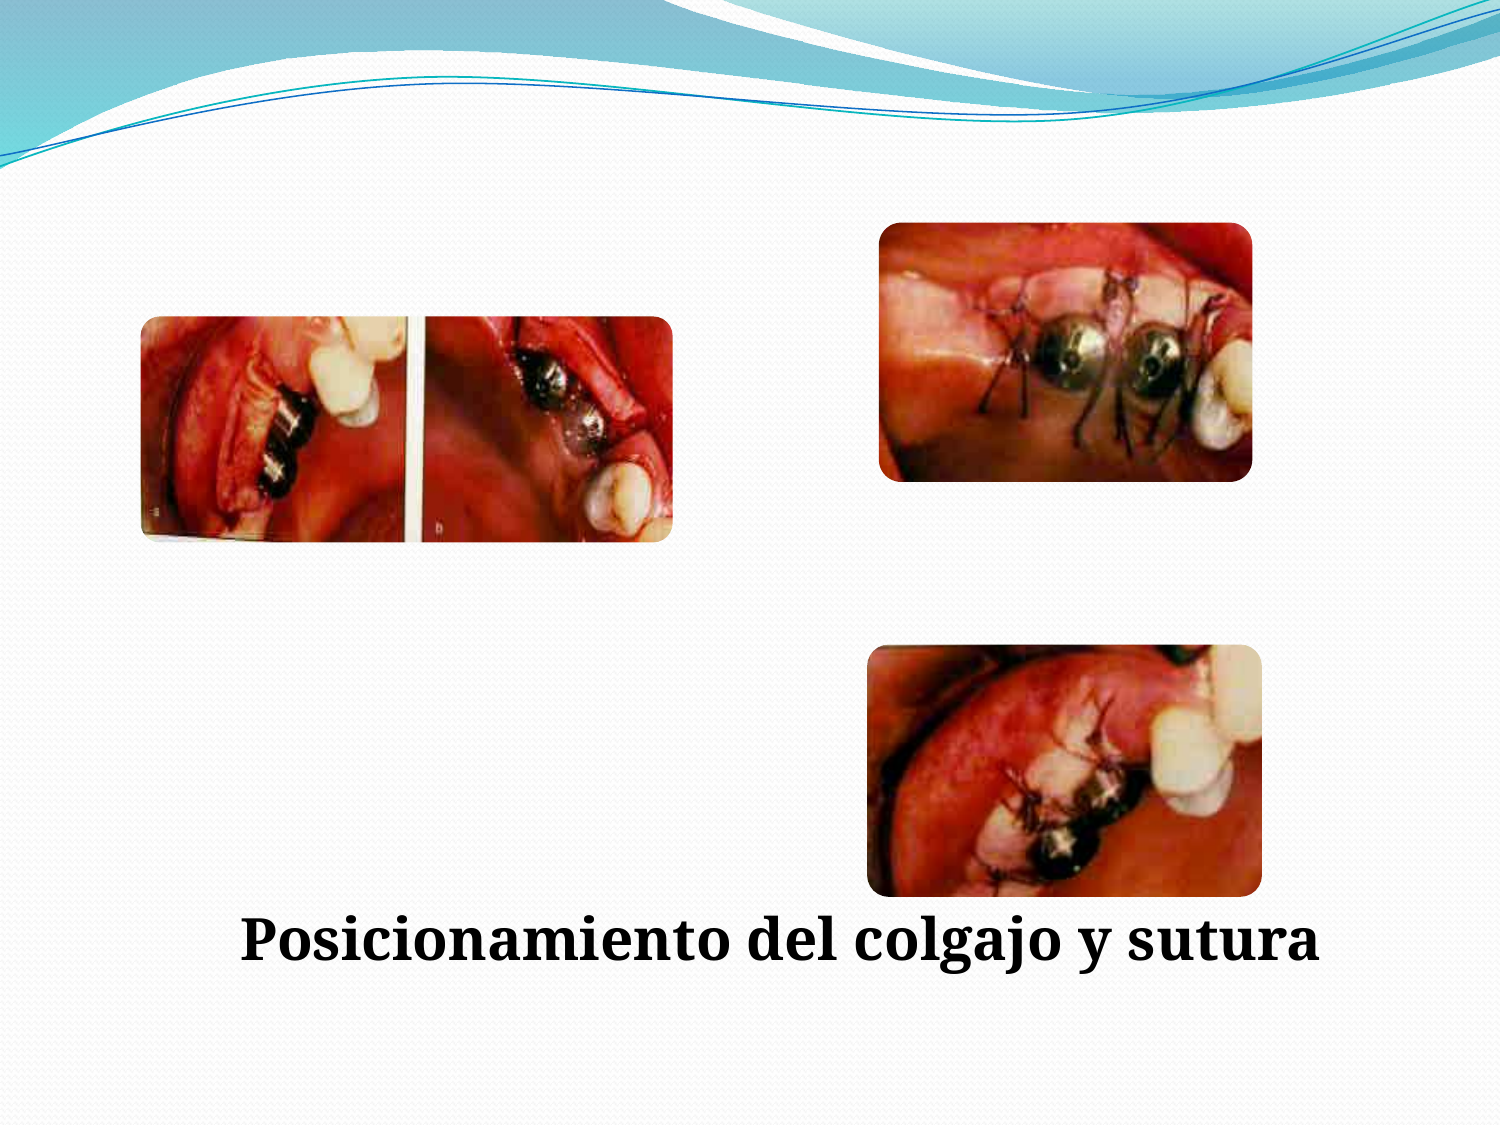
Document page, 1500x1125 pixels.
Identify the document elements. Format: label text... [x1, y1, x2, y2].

text_box Posicionamiento del colgajo y sutura [212, 849, 1350, 1025]
picture [140, 316, 673, 543]
picture [866, 644, 1263, 898]
picture [878, 222, 1253, 483]
